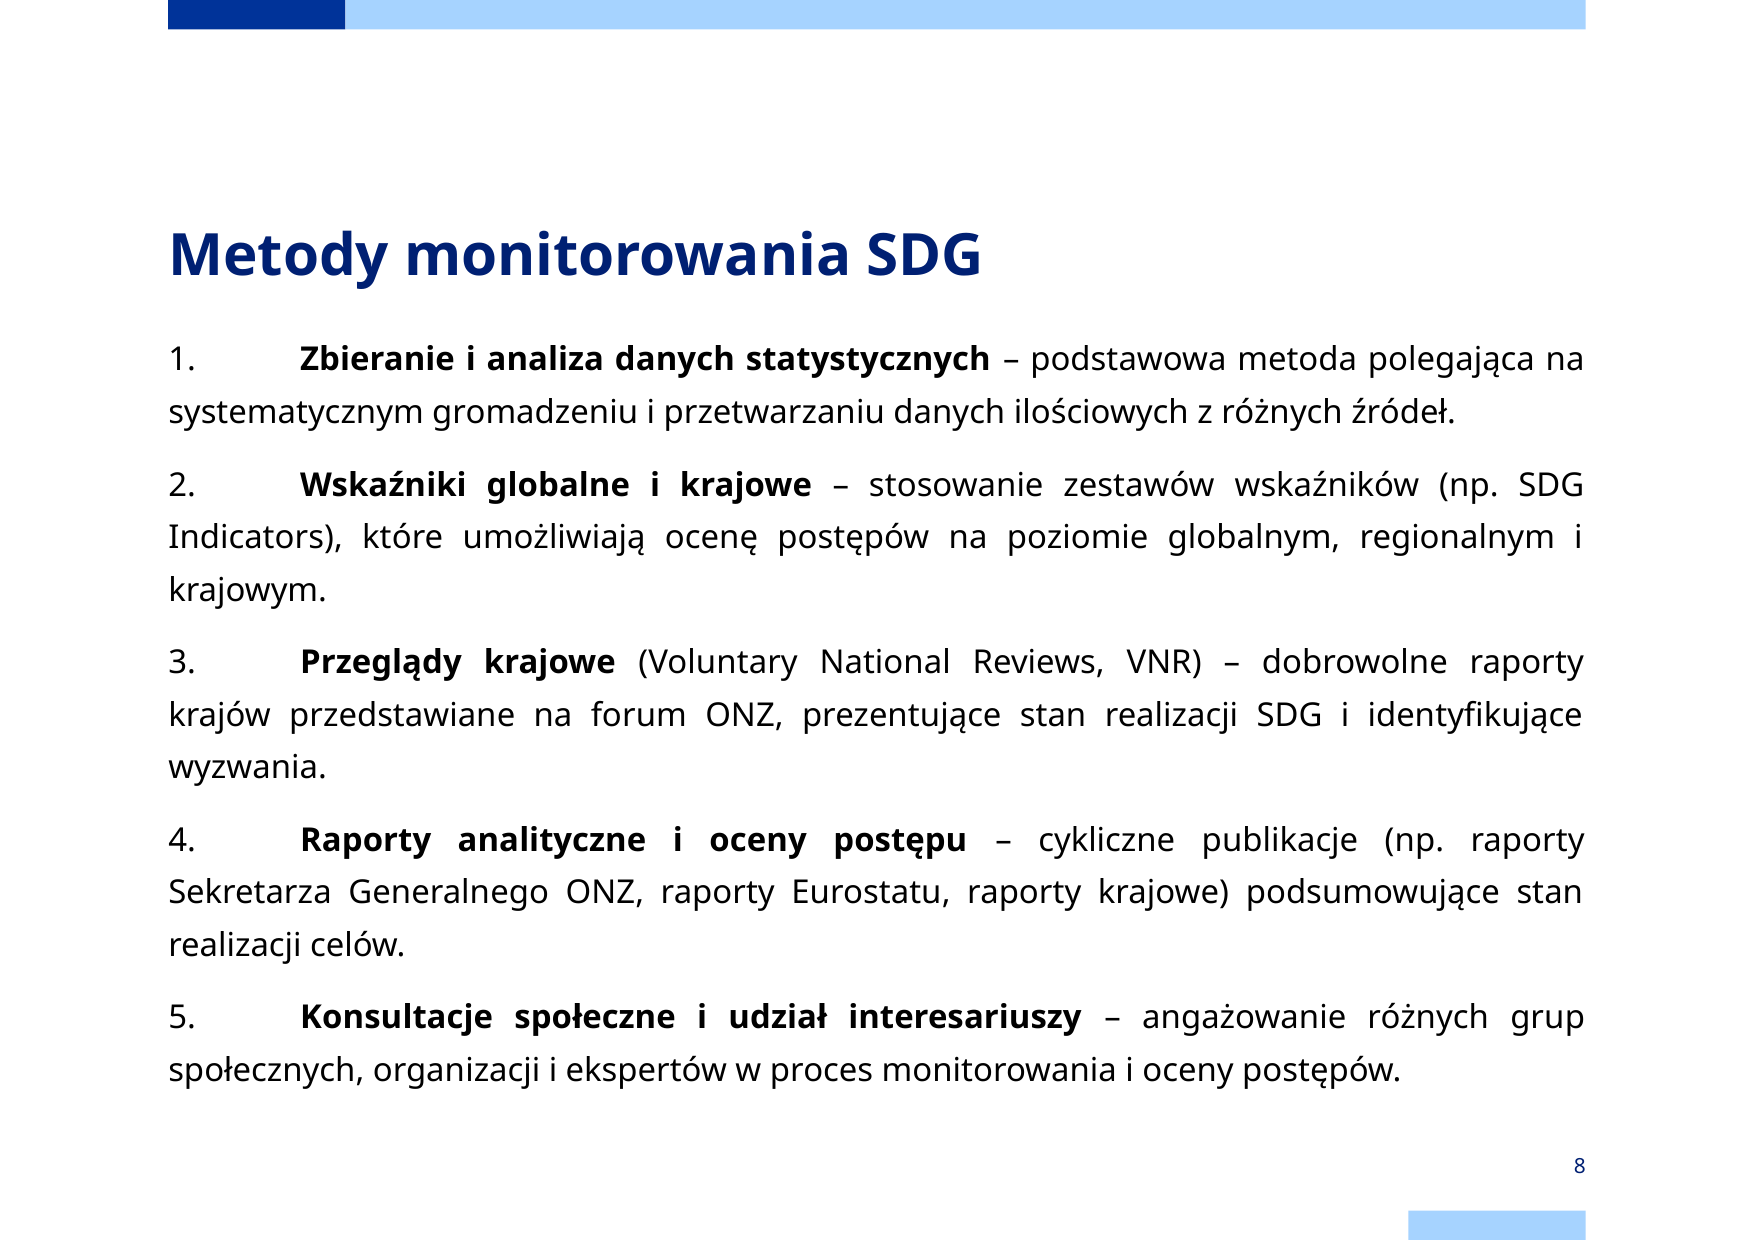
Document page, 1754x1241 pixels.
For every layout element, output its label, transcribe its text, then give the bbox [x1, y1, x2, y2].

list 1. Zbieranie i analiza danych statystycznych – podstawowa metoda polegająca na systematycznym gromadzeniu i przetwarzaniu danych ilościowych z różnych źródeł. 2. Wskaźniki globalne i krajowe – stosowanie zestawów wskaźników (np. SDG Indicators), które umożliwiają ocenę postępów na poziomie globalnym, regionalnym i krajowym. 3. Przeglądy krajowe (Voluntary National Reviews, VNR) – dobrowolne raporty krajów przedstawiane na forum ONZ, prezentujące stan realizacji SDG i identyfikujące wyzwania. 4. Raporty analityczne i oceny postępu – cykliczne publikacje (np. raporty Sekretarza Generalnego ONZ, raporty Eurostatu, raporty krajowe) podsumowujące stan realizacji celów. 5. Konsultacje społeczne i udział interesariuszy – angażowanie różnych grup społecznych, organizacji i ekspertów w proces monitorowania i oceny postępów. [168, 324, 1586, 1093]
slide_number ‹#› [1408, 1151, 1586, 1182]
title Metody monitorowania SDG [168, 147, 1586, 324]
